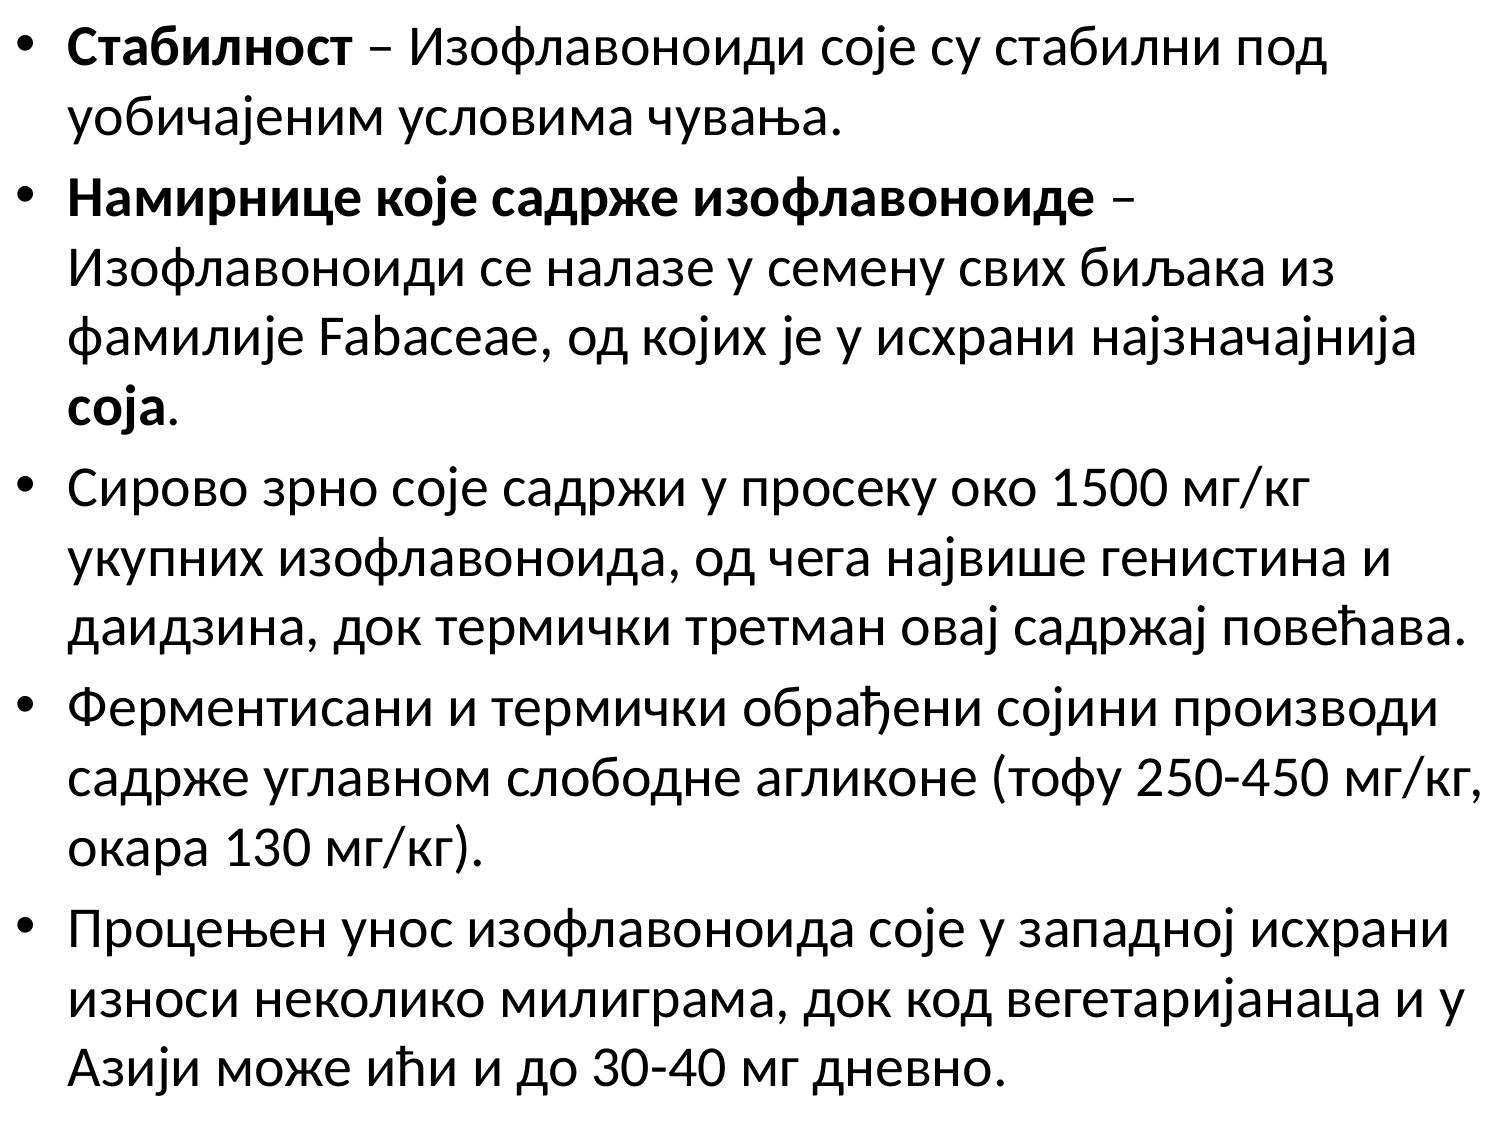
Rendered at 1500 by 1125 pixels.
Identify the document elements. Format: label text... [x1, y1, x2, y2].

list Стабилност – Изофлавоноиди соје су стабилни под уобичајеним условима чувања. Намирнице које садрже изофлавоноиде – Изофлавоноиди се налазе у семену свих биљака из фамилије Fabaceae, од којих је у исхрани најзначајнија соја. Сирово зрно соје садржи у просеку око 1500 мг/кг укупних изофлавоноида, од чега највише генистина и даидзина, док термички третман овај садржај повећава. Ферментисани и термички обрађени сојини производи садрже углавном слободне агликоне (тофу 250-450 мг/кг, окара 130 мг/кг). Процењен унос изофлавоноида соје у западној исхрани износи неколико милиграма, док код вегетаријанаца и у Азији може ићи и до 30-40 мг дневно. [0, 0, 1500, 1125]
